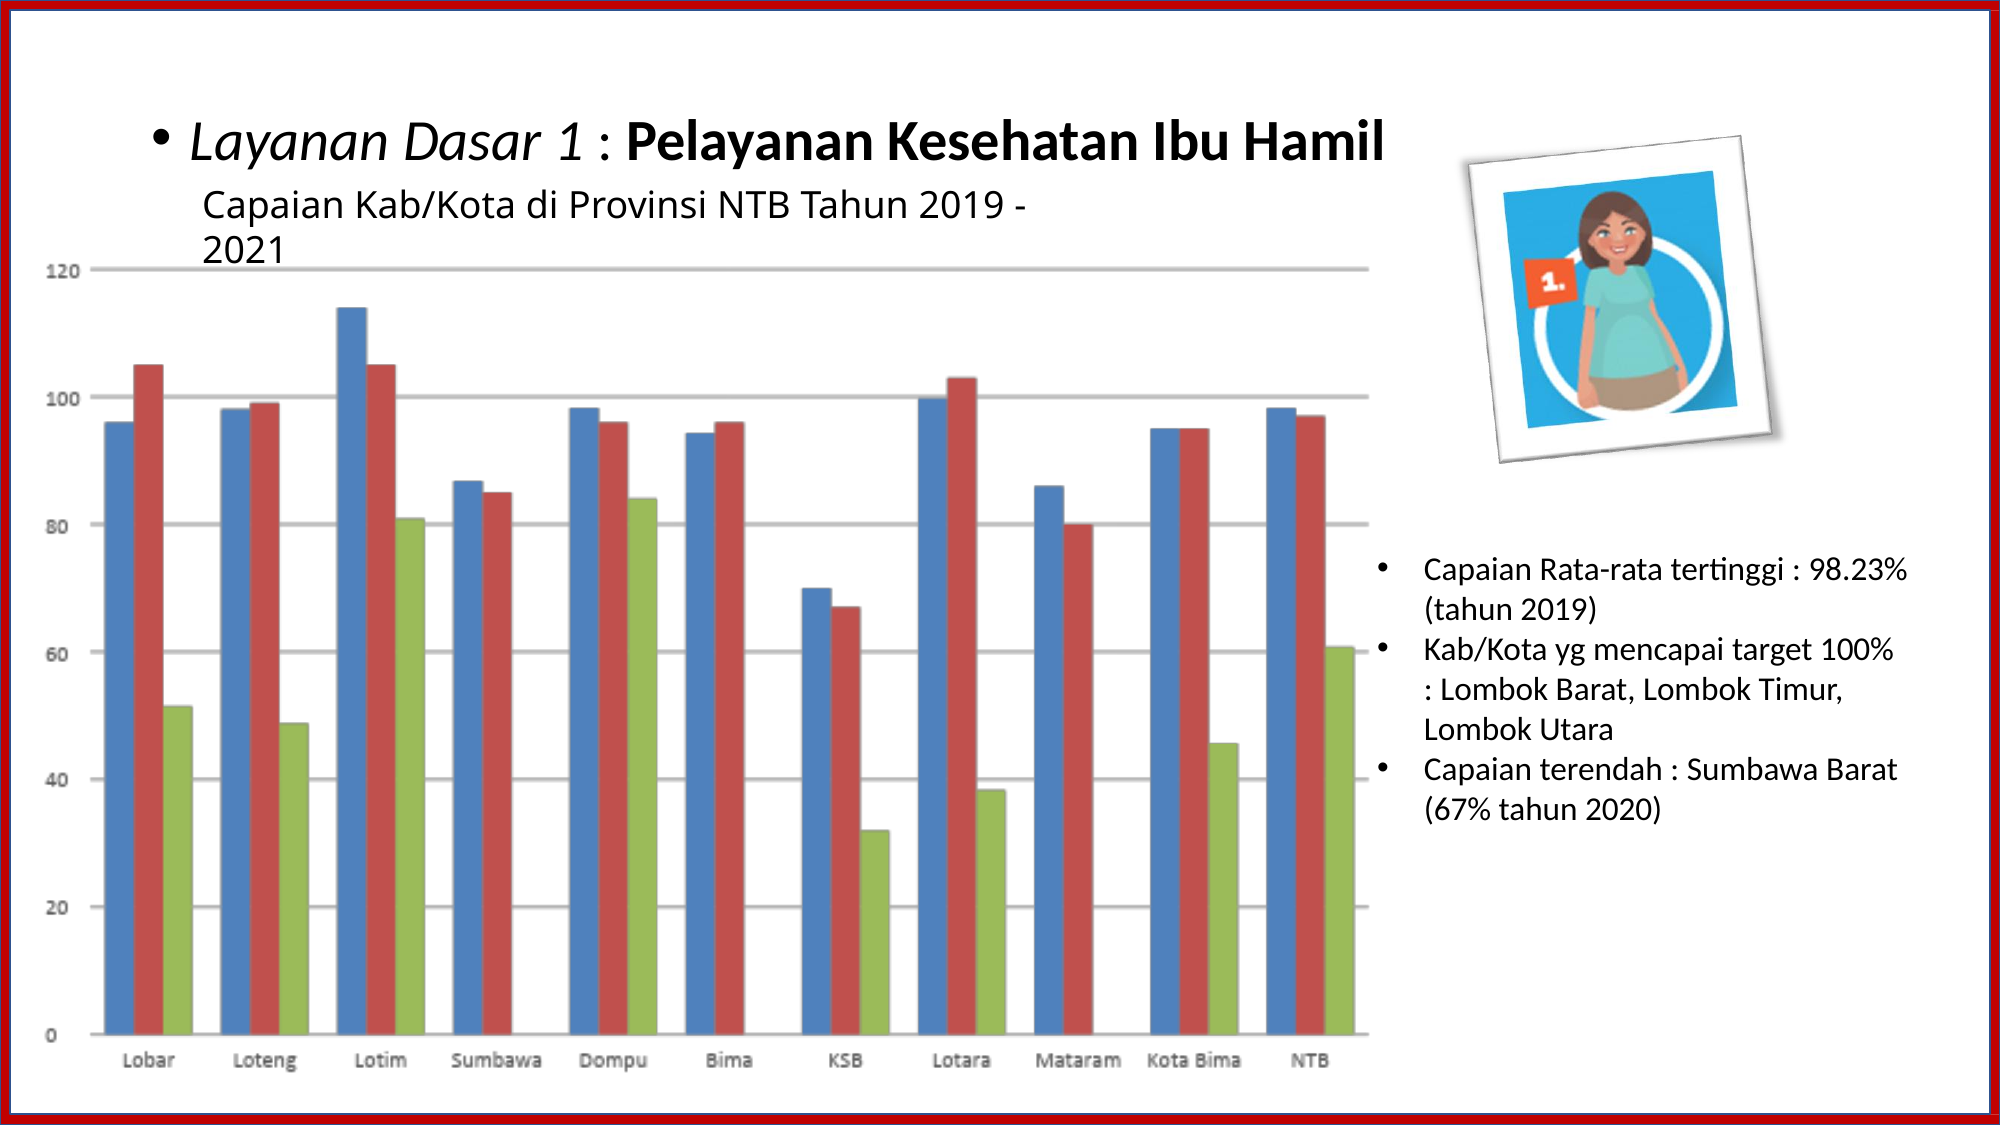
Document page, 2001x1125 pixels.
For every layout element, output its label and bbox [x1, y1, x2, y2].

text_box [0, 0, 2000, 1125]
picture [25, 249, 1391, 1094]
